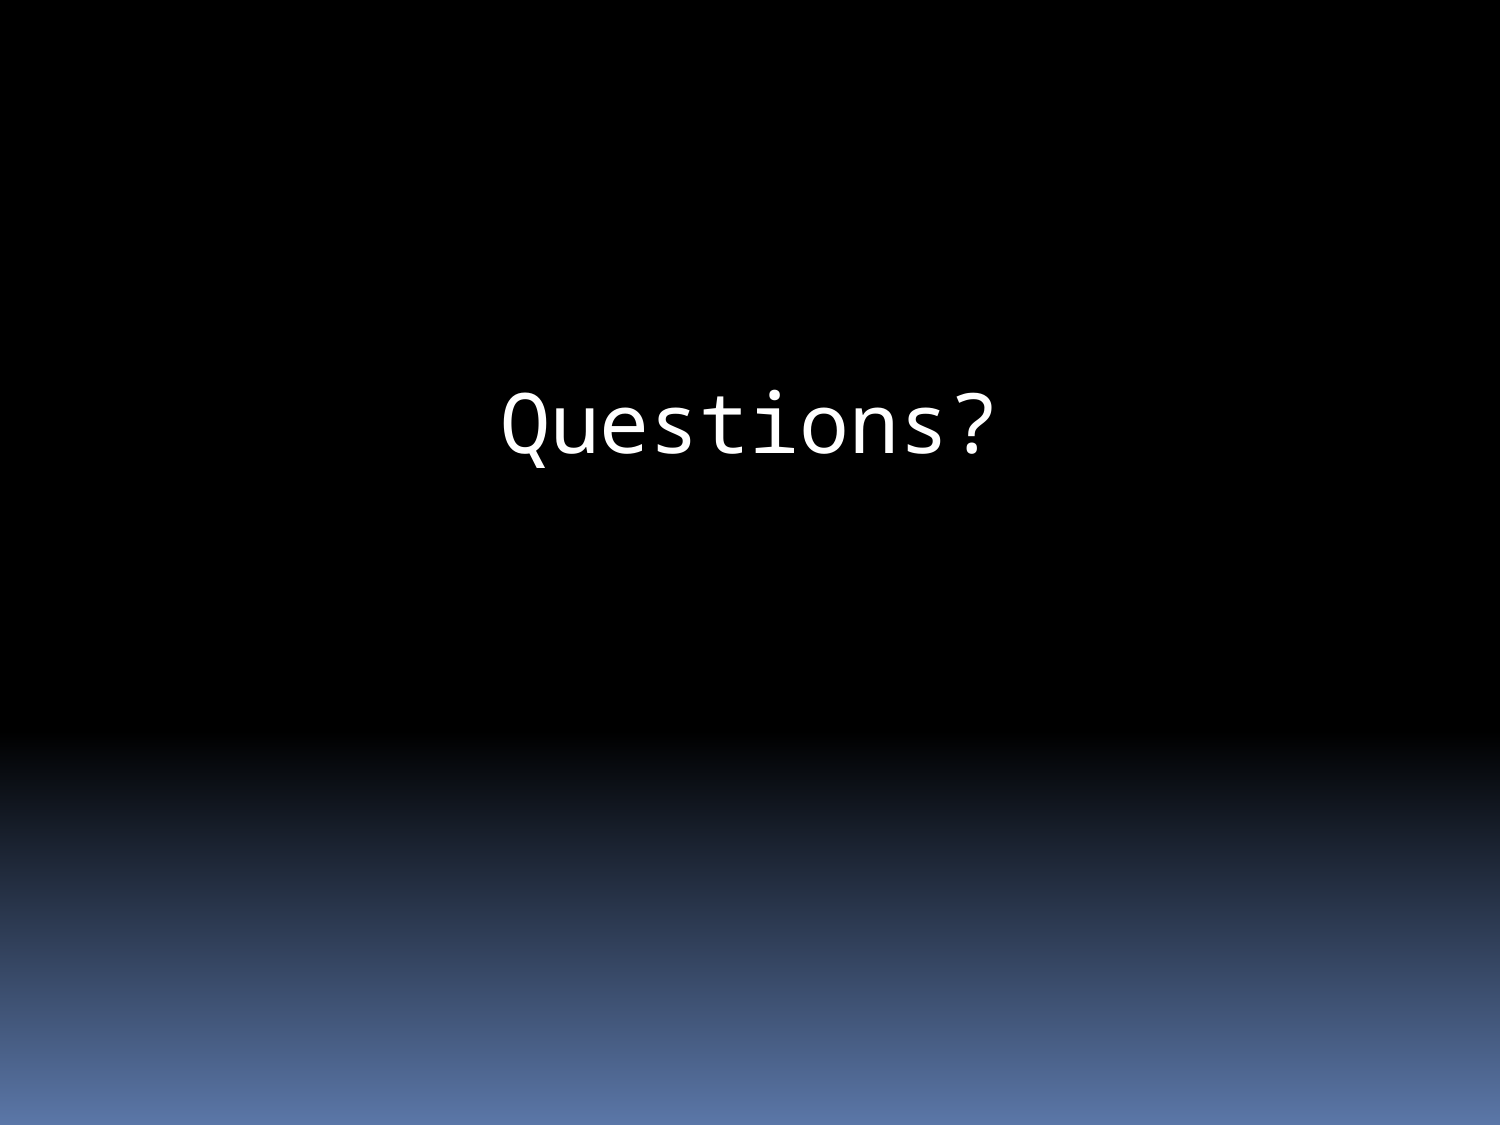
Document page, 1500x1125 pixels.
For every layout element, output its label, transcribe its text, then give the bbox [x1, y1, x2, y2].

text_box Questions? [262, 362, 1238, 478]
